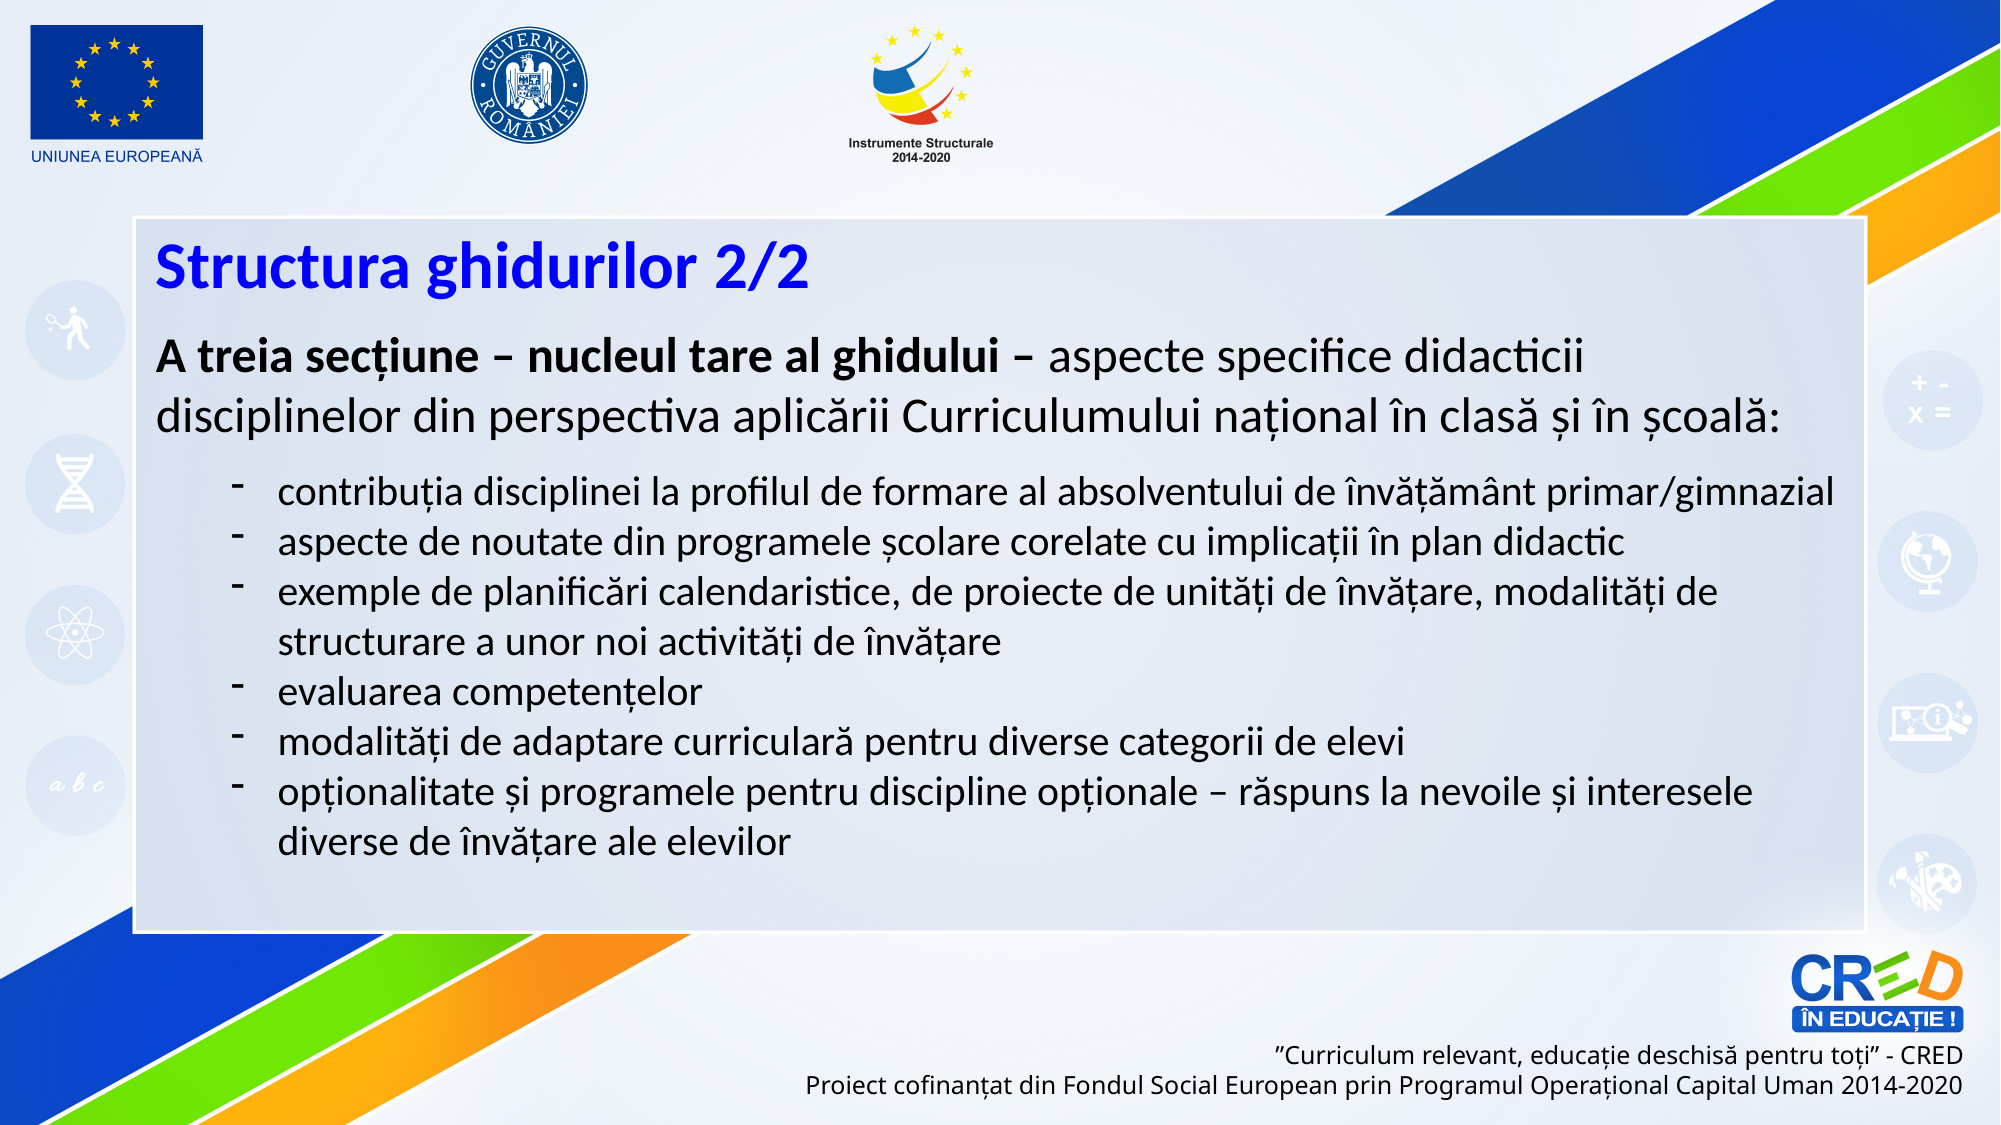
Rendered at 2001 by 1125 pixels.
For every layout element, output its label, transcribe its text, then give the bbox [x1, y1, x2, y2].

picture [0, 0, 2001, 1125]
text_box ”Curriculum relevant, educație deschisă pentru toți” - CRED Proiect cofinanțat din Fondul Social European prin Programul Operațional Capital Uman 2014-2020 [761, 1031, 1980, 1107]
text_box Structura ghidurilor 2/2 A treia secțiune – nucleul tare al ghidului – aspecte specifice didacticii disciplinelor din perspectiva aplicării Curriculumului național în clasă și în școală: contribuția disciplinei la profilul de formare al absolventului de învățământ primar/gimnazial aspecte de noutate din programele școlare corelate cu implicații în plan didactic exemple de planificări calendaristice, de proiecte de unități de învățare, modalități de structurare a unor noi activități de învățare evaluarea competențelor modalități de adaptare curriculară pentru diverse categorii de elevi opționalitate și programele pentru discipline opționale – răspuns la nevoile și interesele diverse de învățare ale elevilor [141, 214, 1855, 917]
